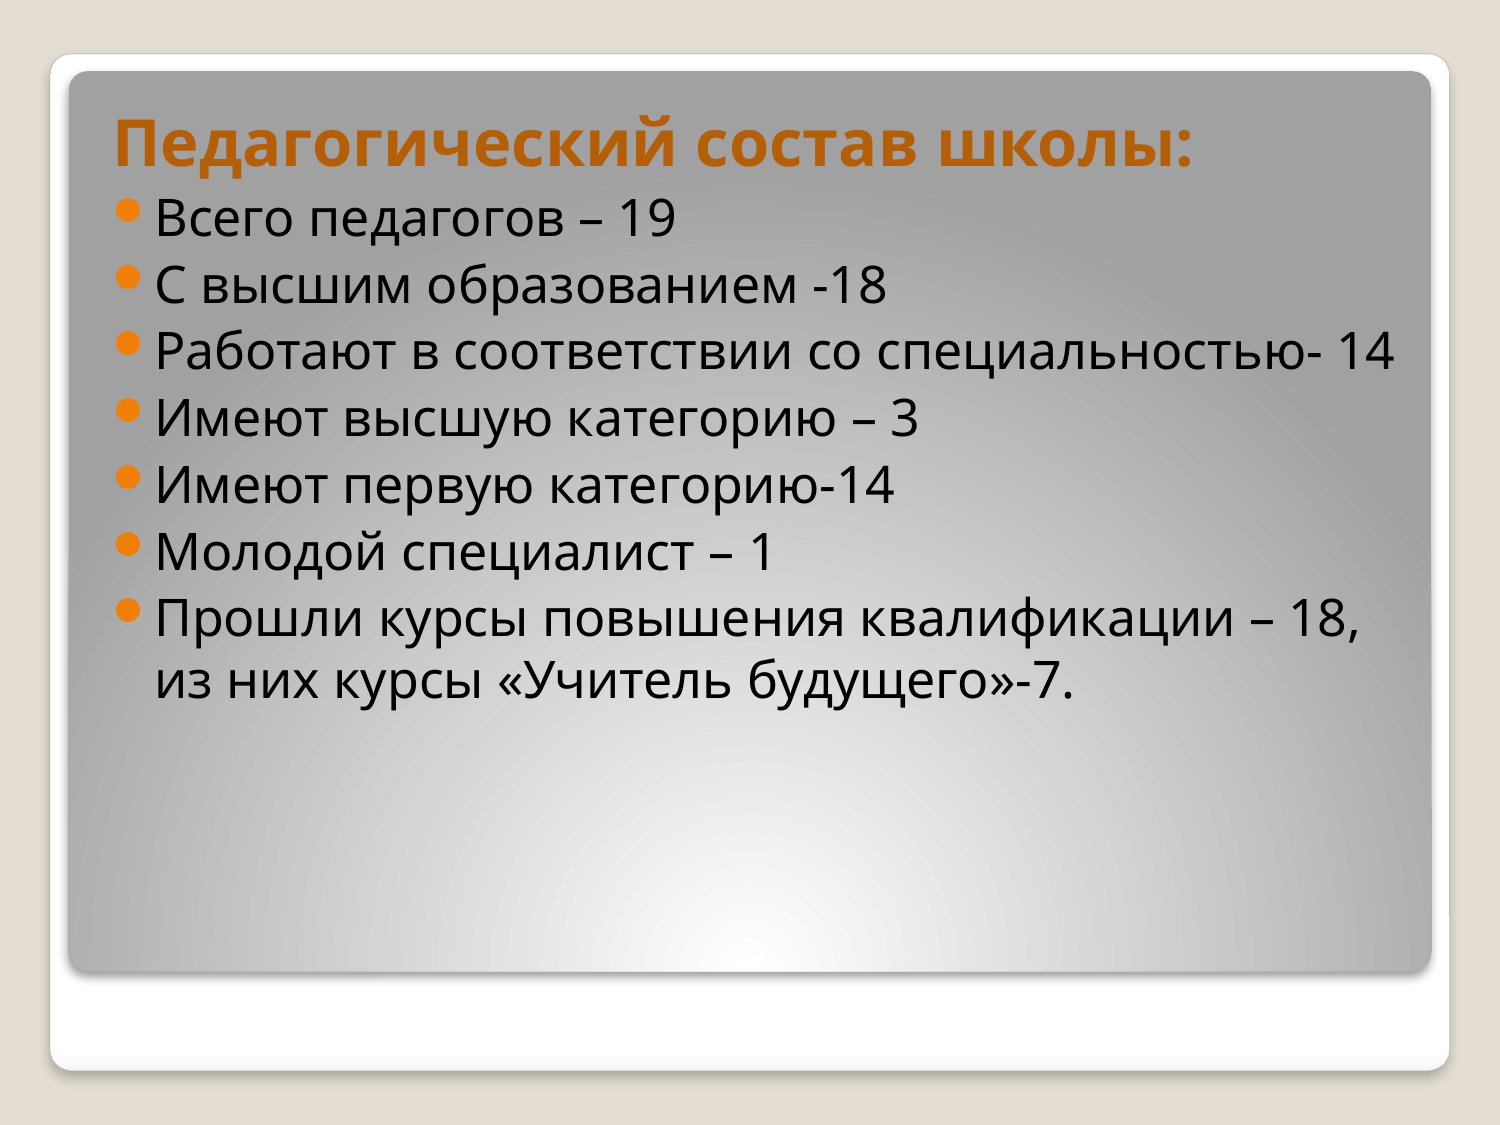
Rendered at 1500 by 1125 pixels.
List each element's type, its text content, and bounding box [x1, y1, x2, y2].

list Педагогический состав школы: Всего педагогов – 19 С высшим образованием -18 Работают в соответствии со специальностью- 14 Имеют высшую категорию – 3 Имеют первую категорию-14 Молодой специалист – 1 Прошли курсы повышения квалификации – 18, из них курсы «Учитель будущего»-7. [82, 86, 1426, 775]
